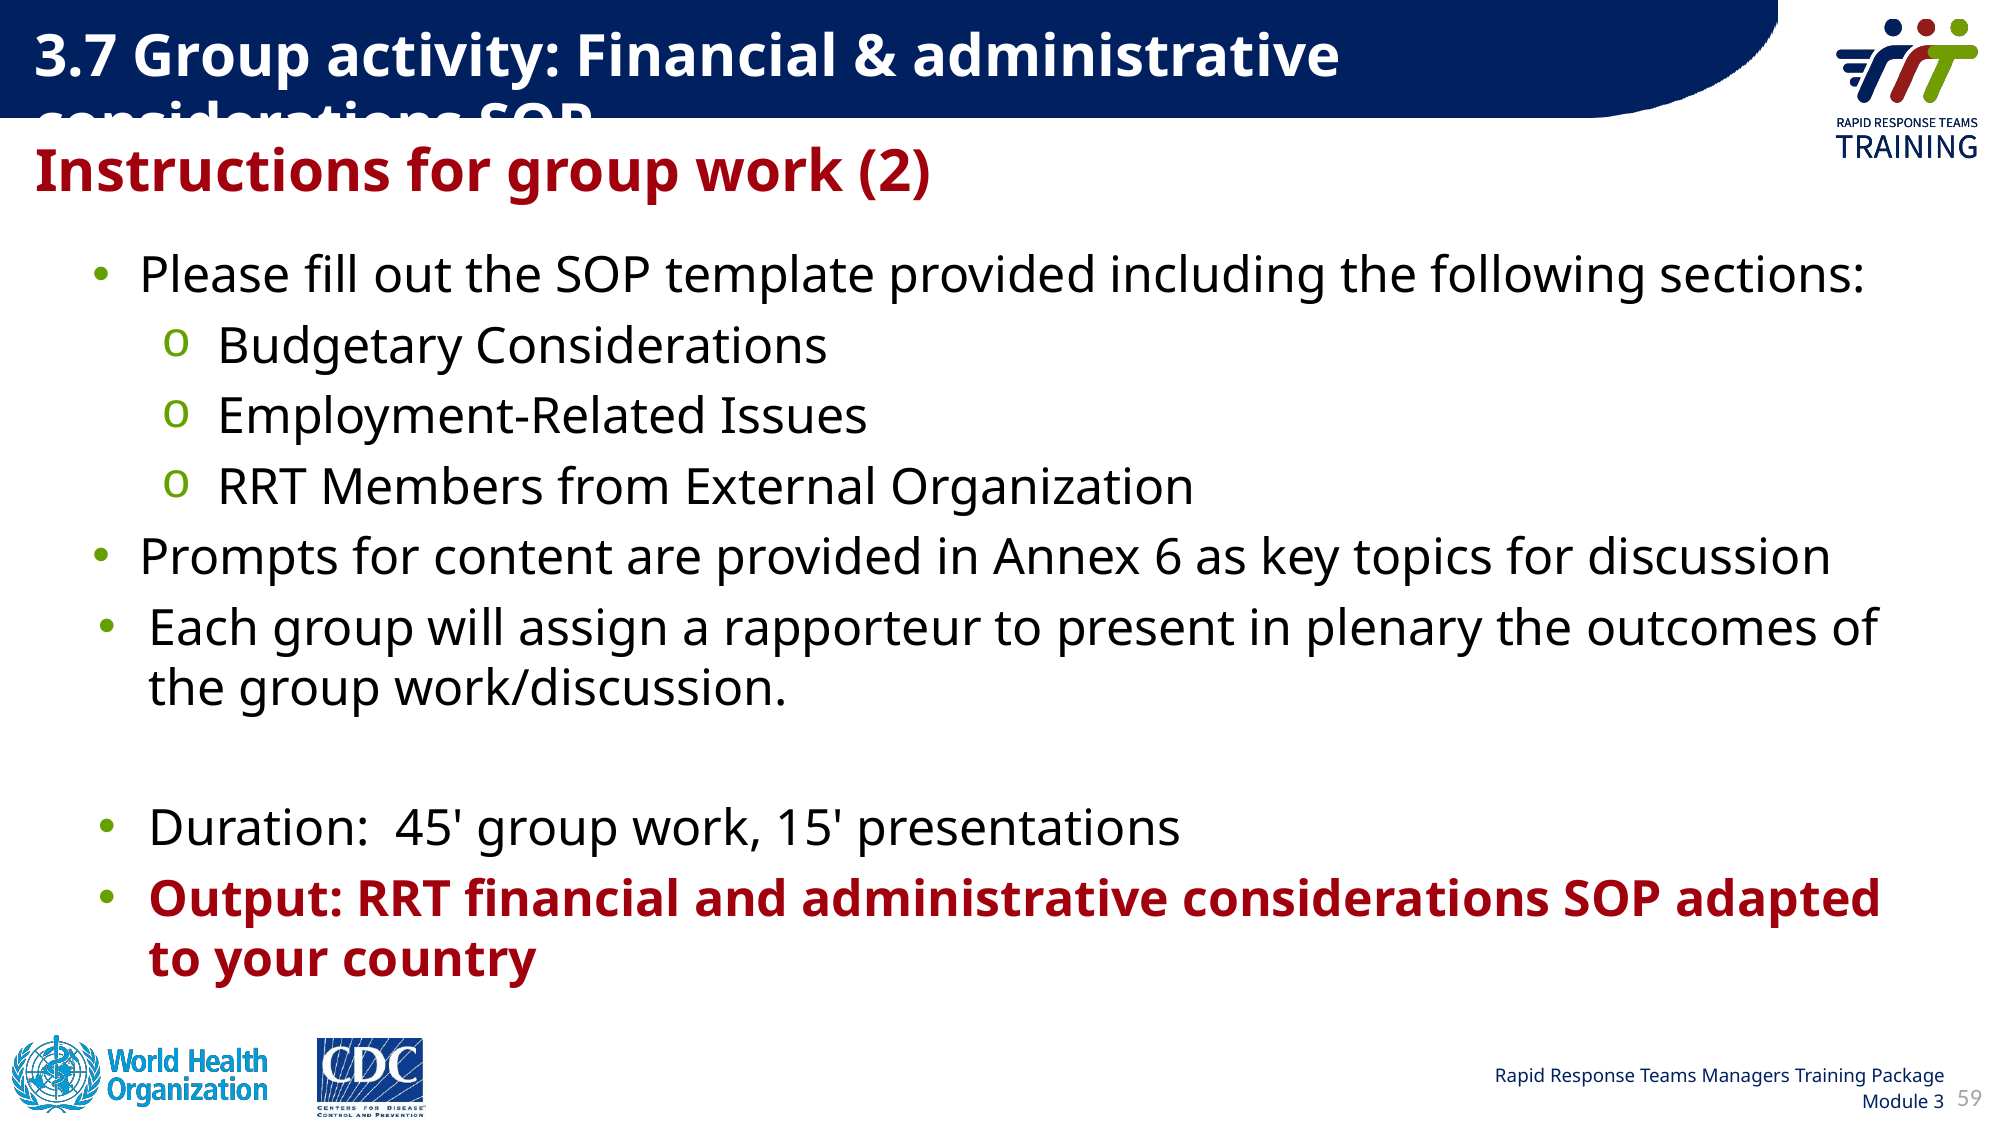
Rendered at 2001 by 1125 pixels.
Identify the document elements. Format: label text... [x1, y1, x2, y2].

title Instructions for group work (2) [27, 165, 1040, 227]
picture [12, 1083, 48, 1113]
picture [64, 1064, 267, 1113]
picture [71, 1061, 90, 1091]
picture [34, 1054, 43, 1078]
picture [1835, 19, 1978, 167]
picture [50, 1108, 62, 1113]
picture [12, 1035, 54, 1068]
picture [59, 1035, 77, 1052]
picture [46, 1056, 54, 1062]
picture [317, 1064, 426, 1117]
picture [0, 0, 1778, 118]
text_box 3.7 Group activity: Financial & administrative considerations SOP ​ [27, 10, 1844, 165]
text_box Please fill out the SOP template provided including the following sections: Budgetary Considerations Employment-Related Issues RRT Members from External Organization Prompts for content are provided in Annex 6 as key topics for discussion Each group will assign a rapporteur to present in plenary the outcomes of the group work/discussion. Duration: 45' group work, 15' presentations Output: RRT financial and administrative considerations SOP adapted to your country [77, 235, 1942, 1064]
picture [22, 1062, 26, 1077]
picture [40, 1062, 47, 1070]
picture [30, 1083, 37, 1091]
slide_number 59 [1941, 1073, 2000, 1125]
picture [24, 1054, 36, 1087]
picture [36, 1088, 78, 1105]
